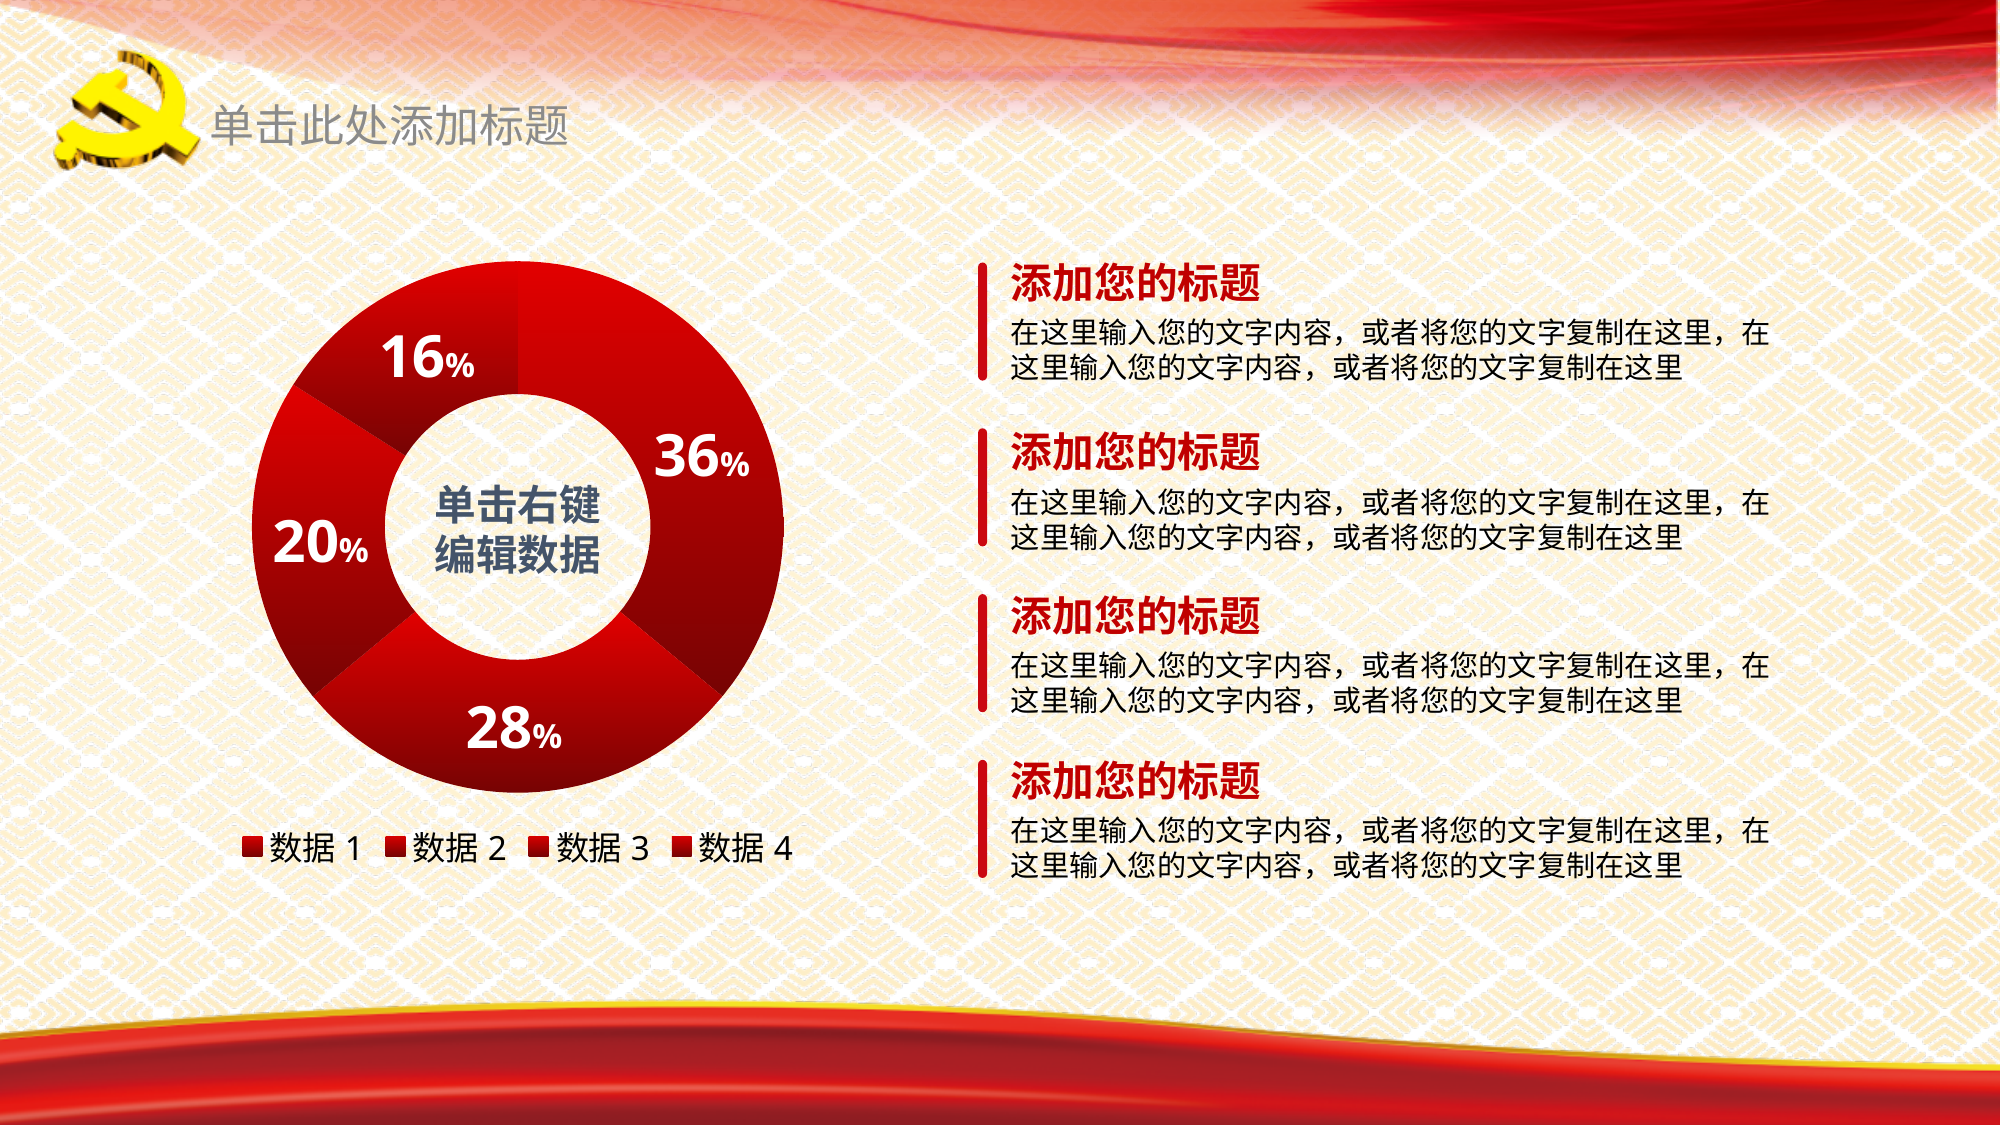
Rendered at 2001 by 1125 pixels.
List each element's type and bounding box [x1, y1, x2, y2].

chart [195, 248, 840, 877]
picture [0, 0, 2000, 1125]
